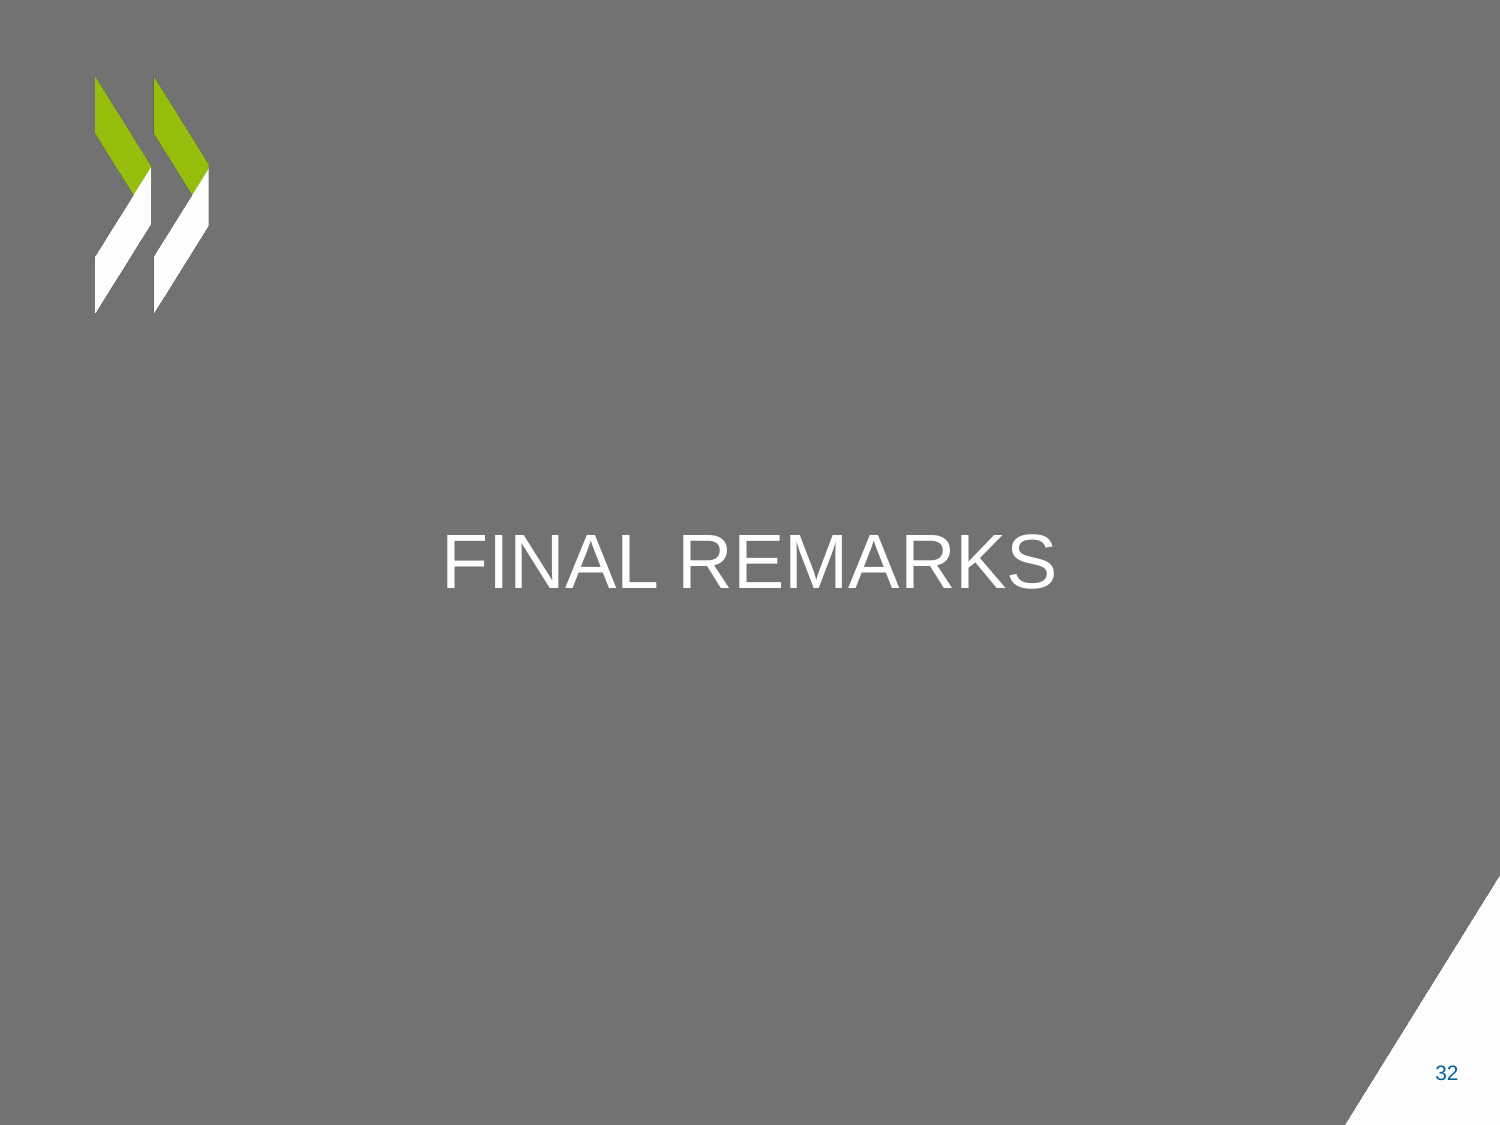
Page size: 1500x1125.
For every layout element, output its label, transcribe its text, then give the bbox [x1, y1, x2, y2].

title Final remarks [206, 519, 1294, 613]
slide_number 32 [1417, 1051, 1474, 1092]
